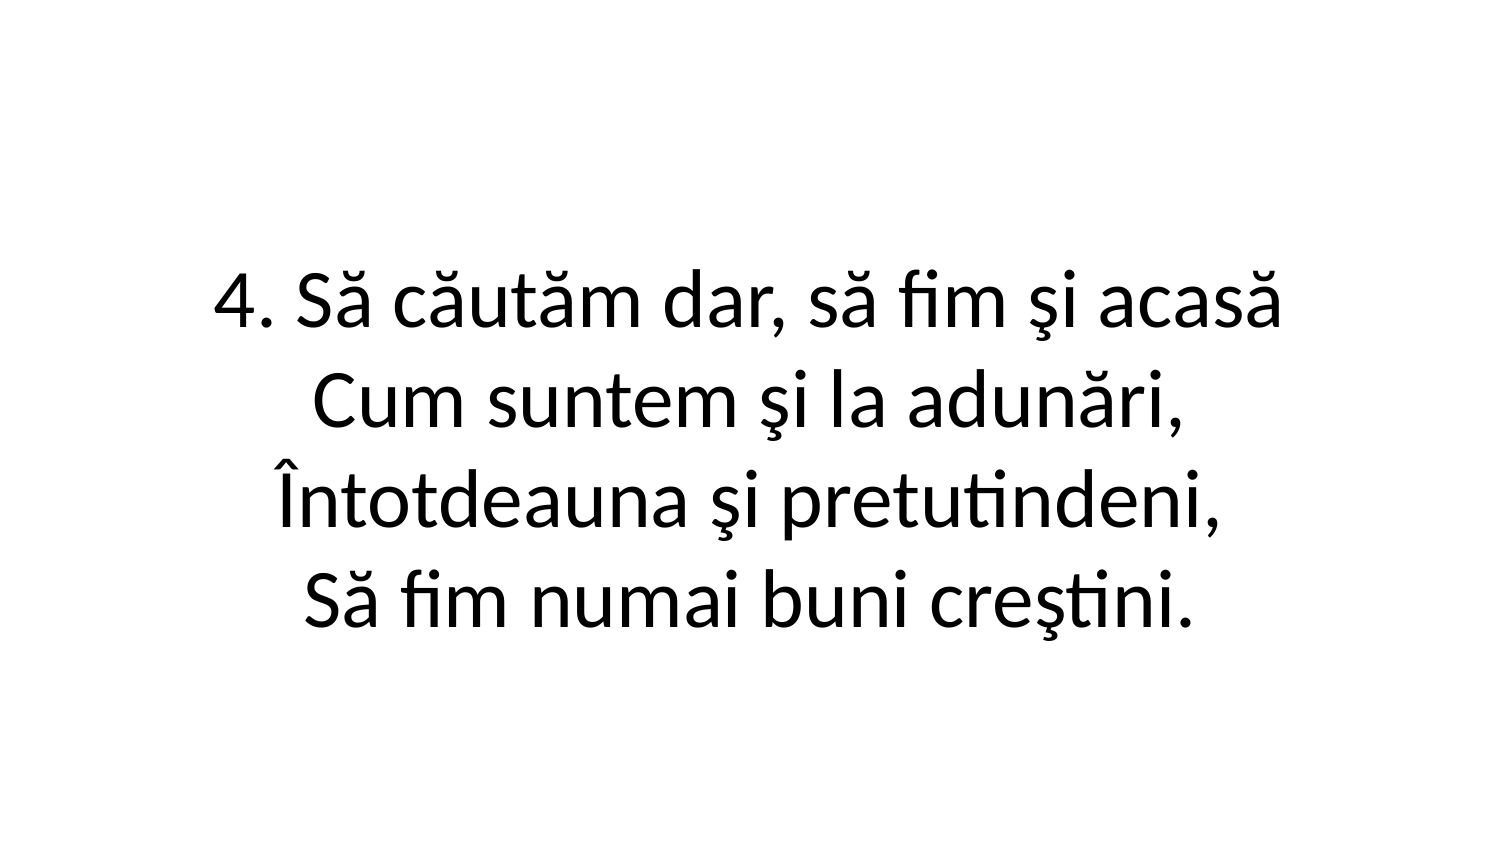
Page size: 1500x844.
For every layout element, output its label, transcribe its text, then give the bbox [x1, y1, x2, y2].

text_box 4. Să căutăm dar, să fim şi acasă Cum suntem şi la adunări, Întotdeauna şi pretutindeni, Să fim numai buni creştini. [199, 192, 1301, 652]
